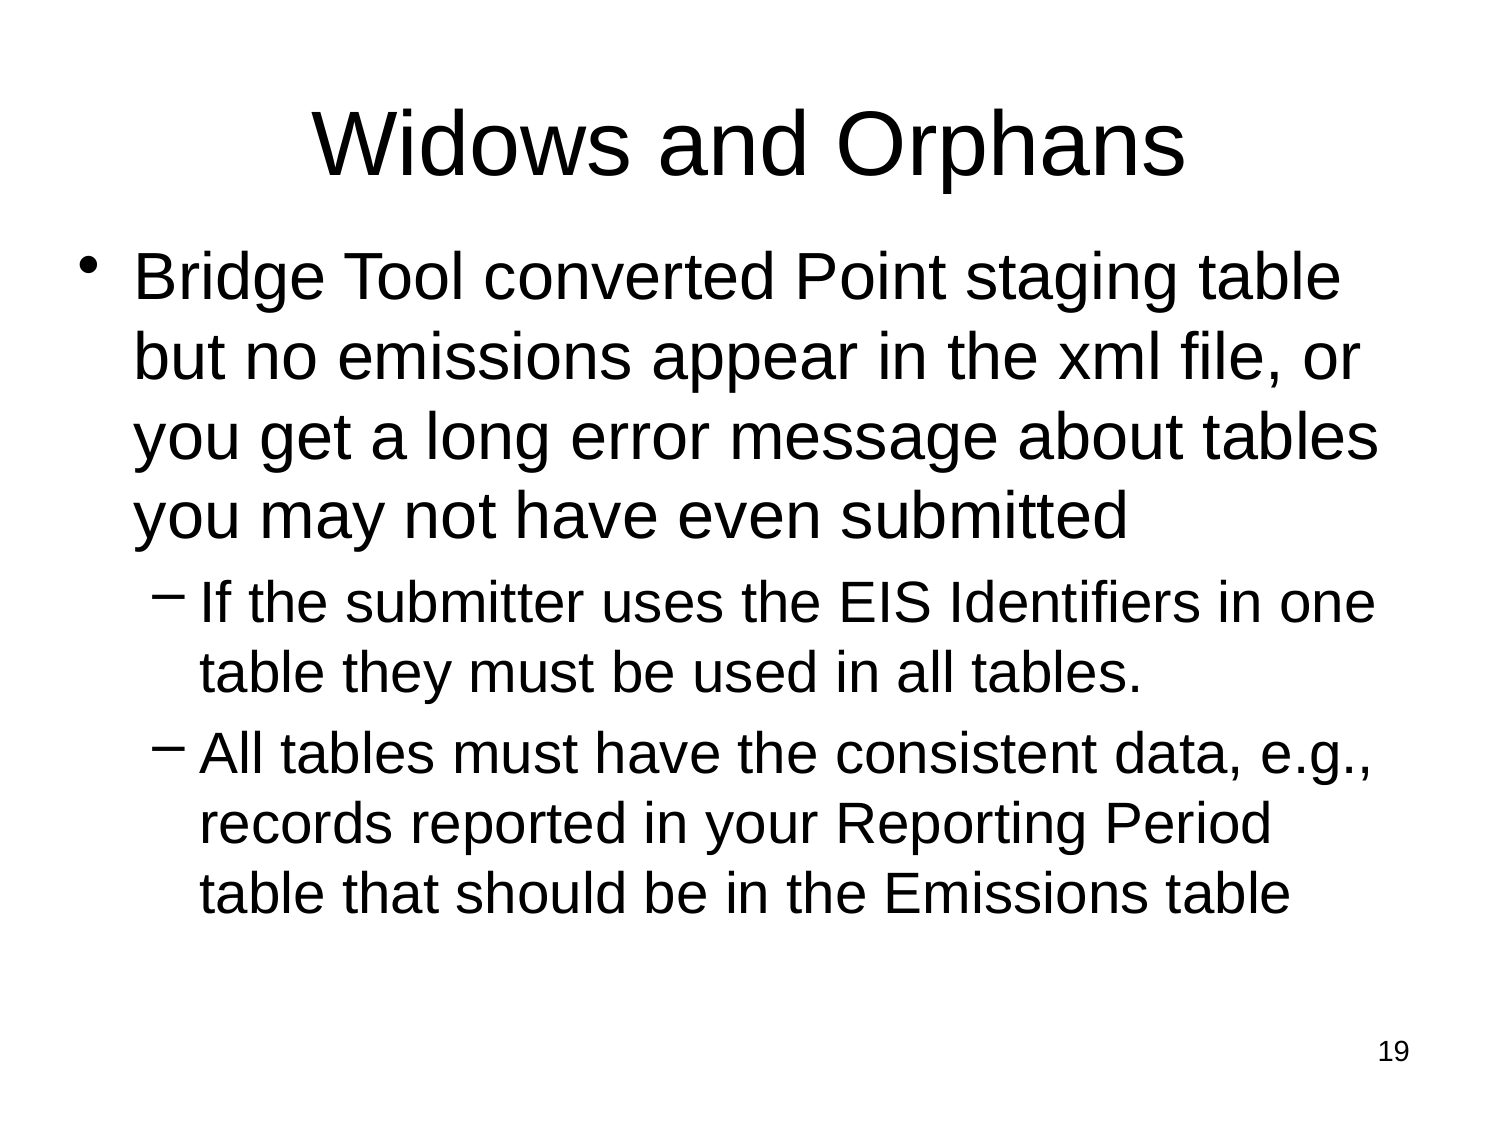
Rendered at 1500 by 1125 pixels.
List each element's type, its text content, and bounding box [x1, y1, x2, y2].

slide_number 19 [1074, 1024, 1426, 1103]
title Widows and Orphans [74, 44, 1426, 233]
list Bridge Tool converted Point staging table but no emissions appear in the xml file, or you get a long error message about tables you may not have even submitted If the submitter uses the EIS Identifiers in one table they must be used in all tables. All tables must have the consistent data, e.g., records reported in your Reporting Period table that should be in the Emissions table [62, 224, 1413, 968]
